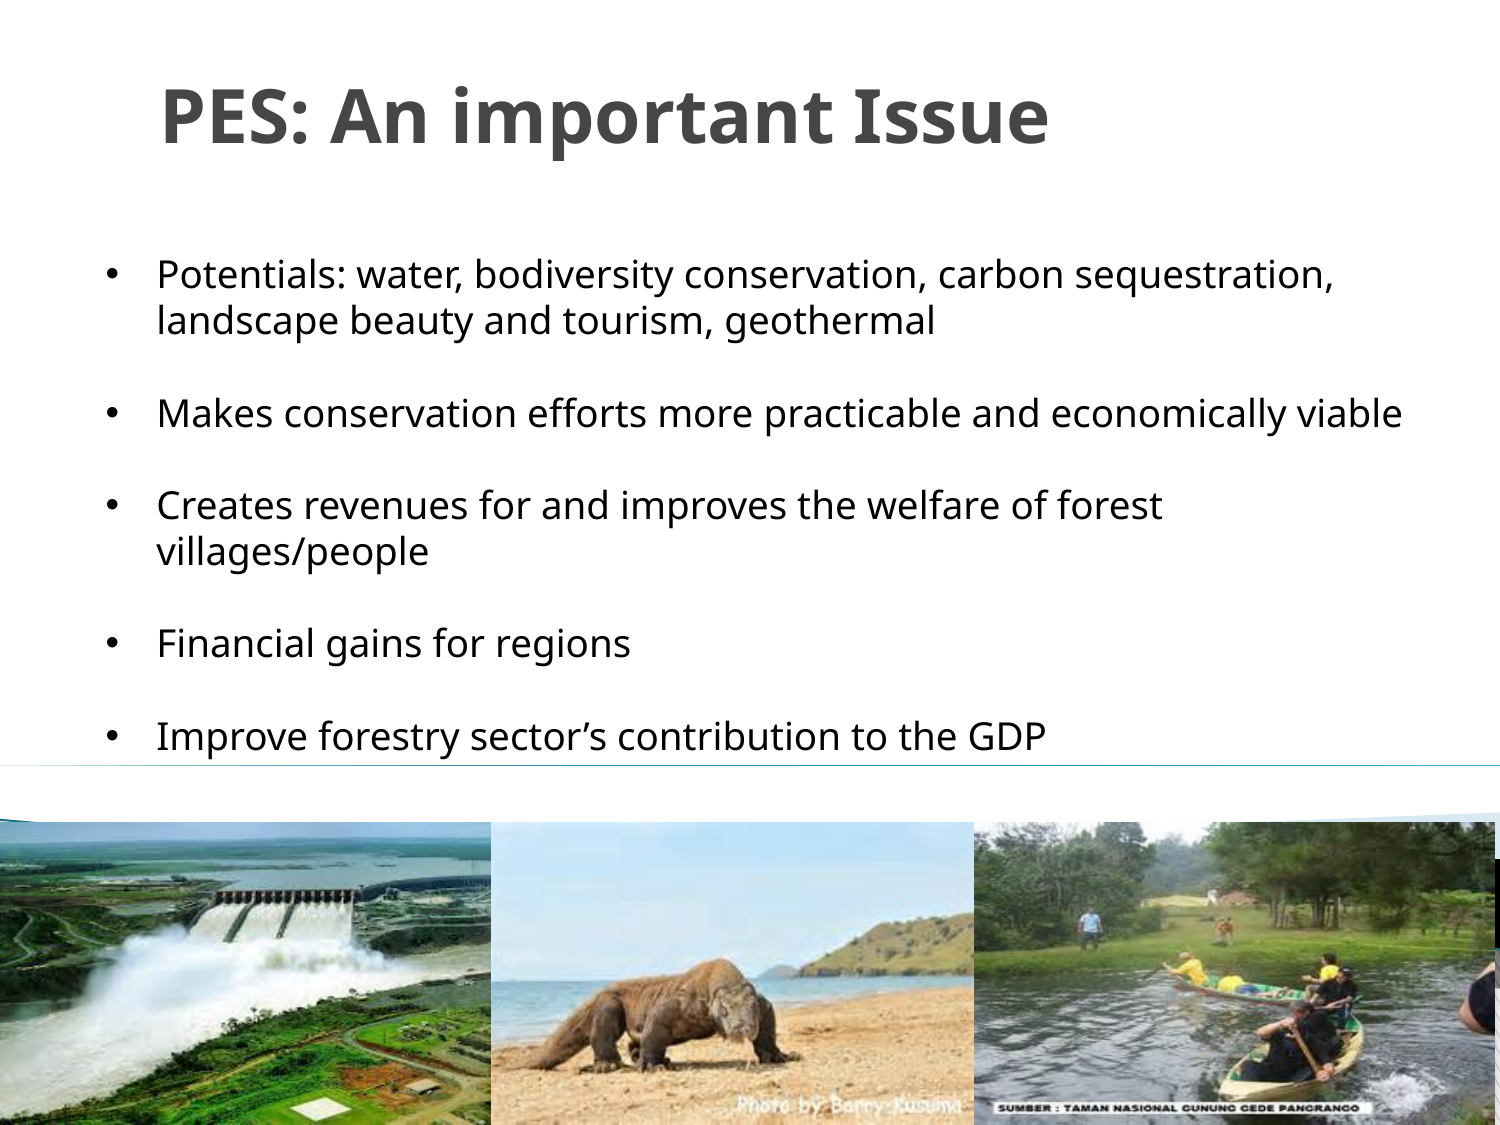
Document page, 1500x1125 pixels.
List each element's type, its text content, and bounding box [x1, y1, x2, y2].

text_box Potentials: water, bodiversity conservation, carbon sequestration, landscape beauty and tourism, geothermal Makes conservation efforts more practicable and economically viable Creates revenues for and improves the welfare of forest villages/people Financial gains for regions Improve forestry sector’s contribution to the GDP [90, 196, 1424, 811]
picture [0, 822, 1500, 1125]
title PES: An important Issue [144, 19, 1420, 166]
